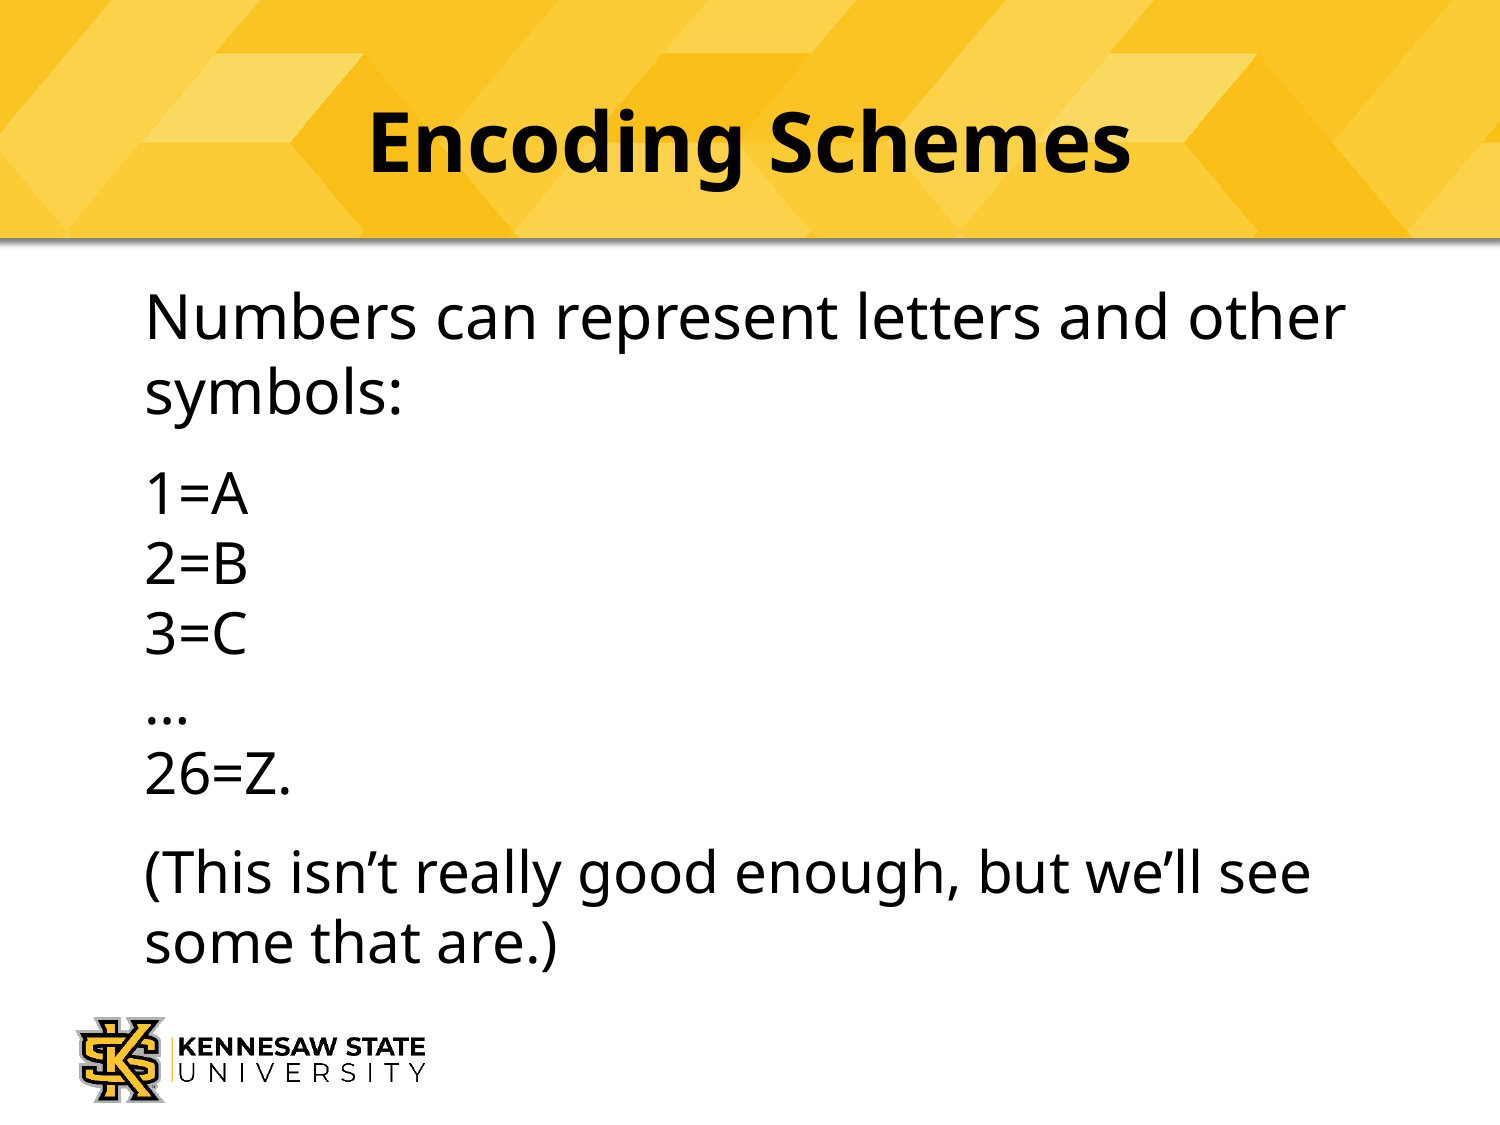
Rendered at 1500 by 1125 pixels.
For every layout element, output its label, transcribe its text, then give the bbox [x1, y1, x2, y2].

text_box Numbers can represent letters and other symbols: 1=A 2=B 3=C … 26=Z. (This isn’t really good enough, but we’ll see some that are.) [126, 267, 1409, 985]
title Encoding Schemes [75, 45, 1425, 233]
picture [75, 1017, 425, 1103]
picture [0, 0, 1500, 251]
